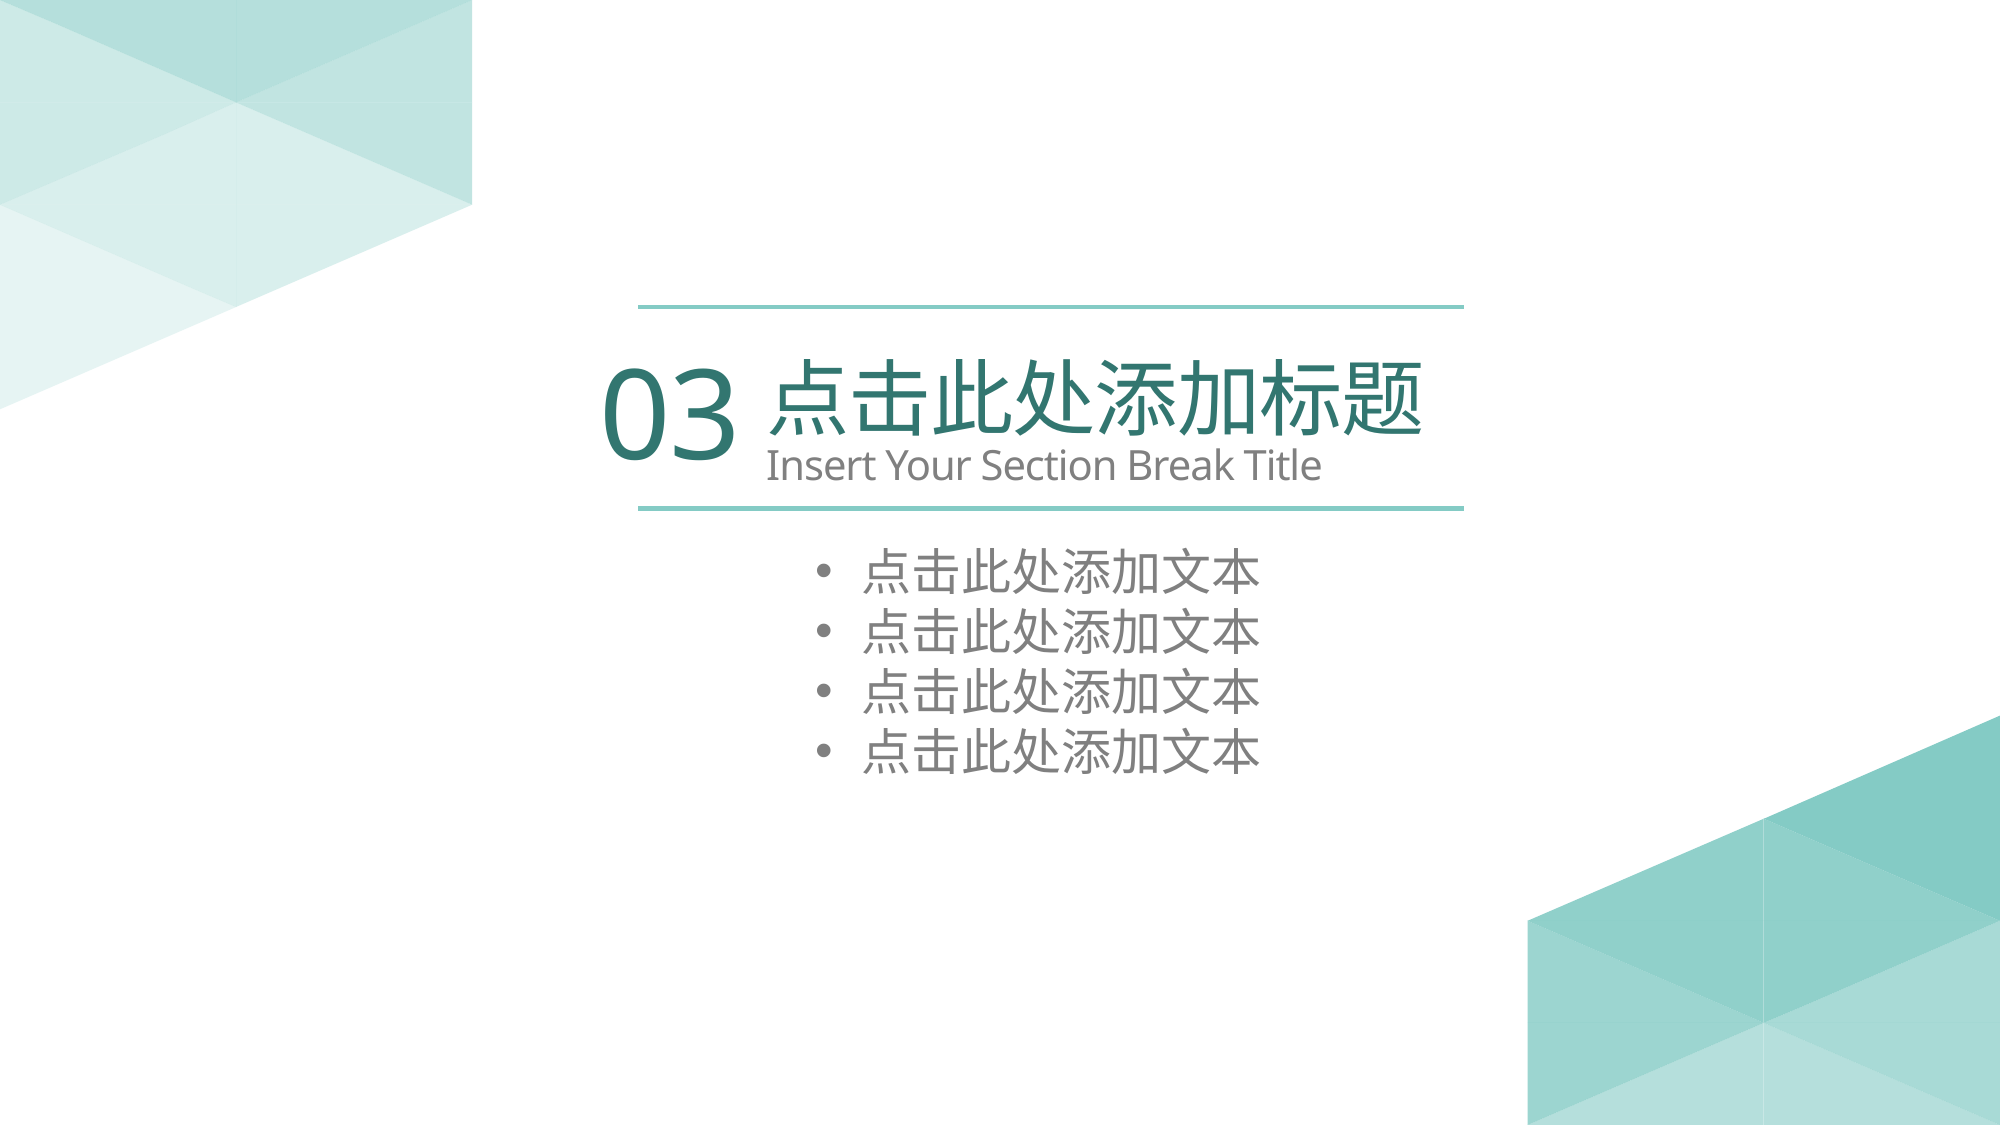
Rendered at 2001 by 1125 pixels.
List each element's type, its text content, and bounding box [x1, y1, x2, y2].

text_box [0, 0, 473, 410]
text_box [1527, 715, 2000, 1125]
title 点击此处添加标题 Insert Your Section Break Title [751, 354, 1569, 486]
text_box 点击此处添加文本 点击此处添加文本 点击此处添加文本 点击此处添加文本 [800, 532, 1520, 788]
text_box 03 [584, 349, 780, 484]
